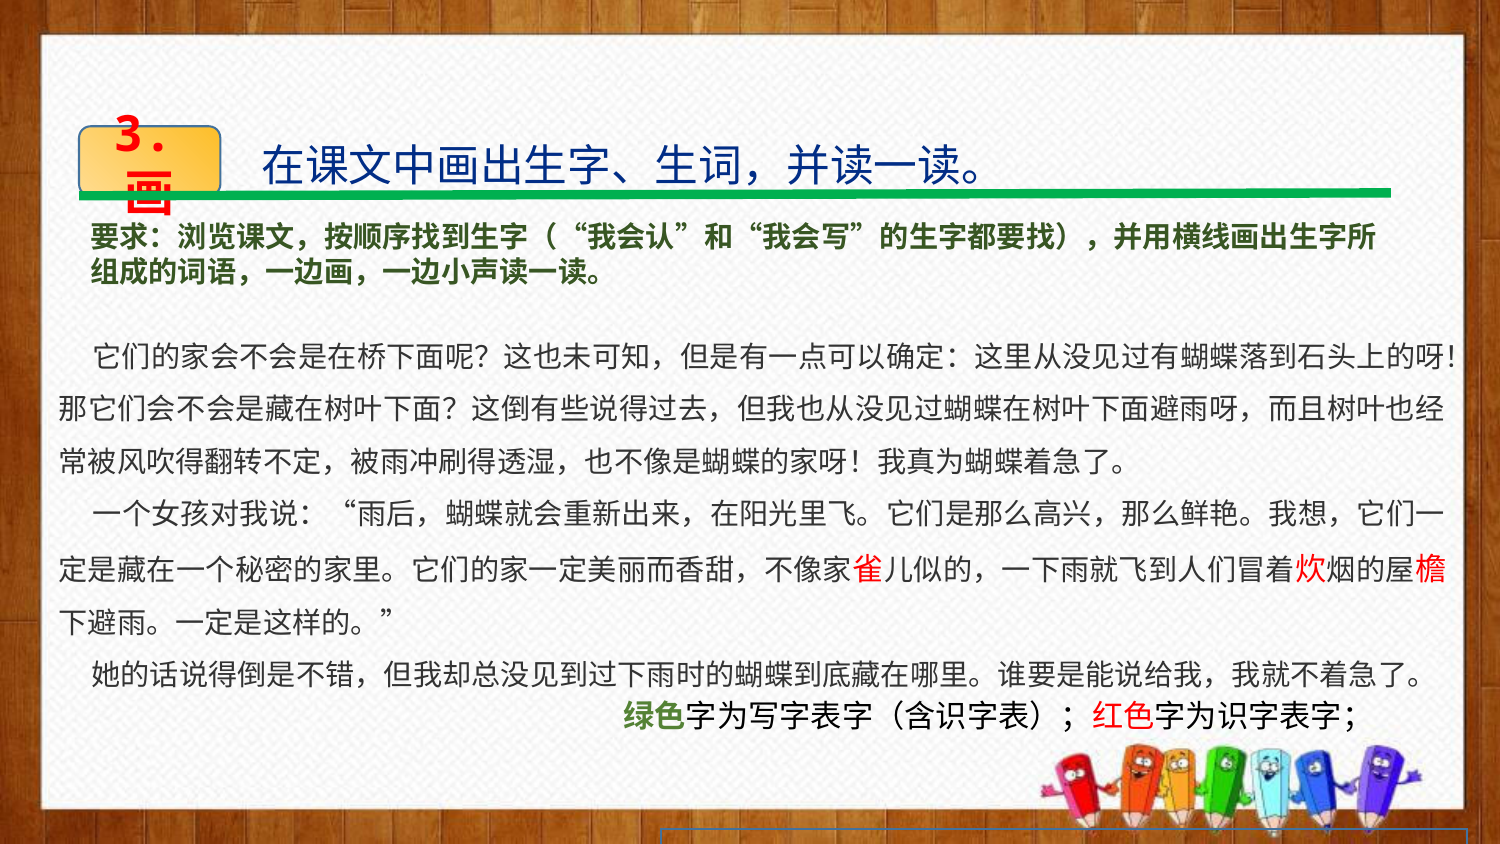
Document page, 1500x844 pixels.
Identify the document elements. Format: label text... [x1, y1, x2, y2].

text_box 它们的家会不会是在桥下面呢？这也未可知，但是有一点可以确定：这里从没见过有蝴蝶落到石头上的呀！那它们会不会是藏在树叶下面？这倒有些说得过去，但我也从没见过蝴蝶在树叶下面避雨呀，而且树叶也经常被风吹得翻转不定，被雨冲刷得透湿，也不像是蝴蝶的家呀！我真为蝴蝶着急了。 一个女孩对我说：“雨后，蝴蝶就会重新出来，在阳光里飞。它们是那么高兴，那么鲜艳。我想，它们一定是藏在一个秘密的家里。它们的家一定美丽而香甜，不像家雀儿似的，一下雨就飞到人们冒着炊烟的屋檐下避雨。一定是这样的。” 她的话说得倒是不错，但我却总没见到过下雨时的蝴蝶到底藏在哪里。谁要是能说给我，我就不着急了。 [47, 315, 1458, 698]
text_box 要求：浏览课文，按顺序找到生字（“我会认”和“我会写”的生字都要找），并用横线画出生字所组成的词语，一边画，一边小声读一读。 [79, 212, 1407, 294]
text_box 绿色字为写字表字（含识字表）；红色字为识字表字； [612, 698, 1419, 740]
text_box [660, 828, 1468, 844]
picture [0, 0, 1500, 844]
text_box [78, 192, 1391, 196]
text_box 3.画 [77, 125, 222, 191]
text_box 在课文中画出生字、生词，并读一读。 [250, 131, 1373, 192]
